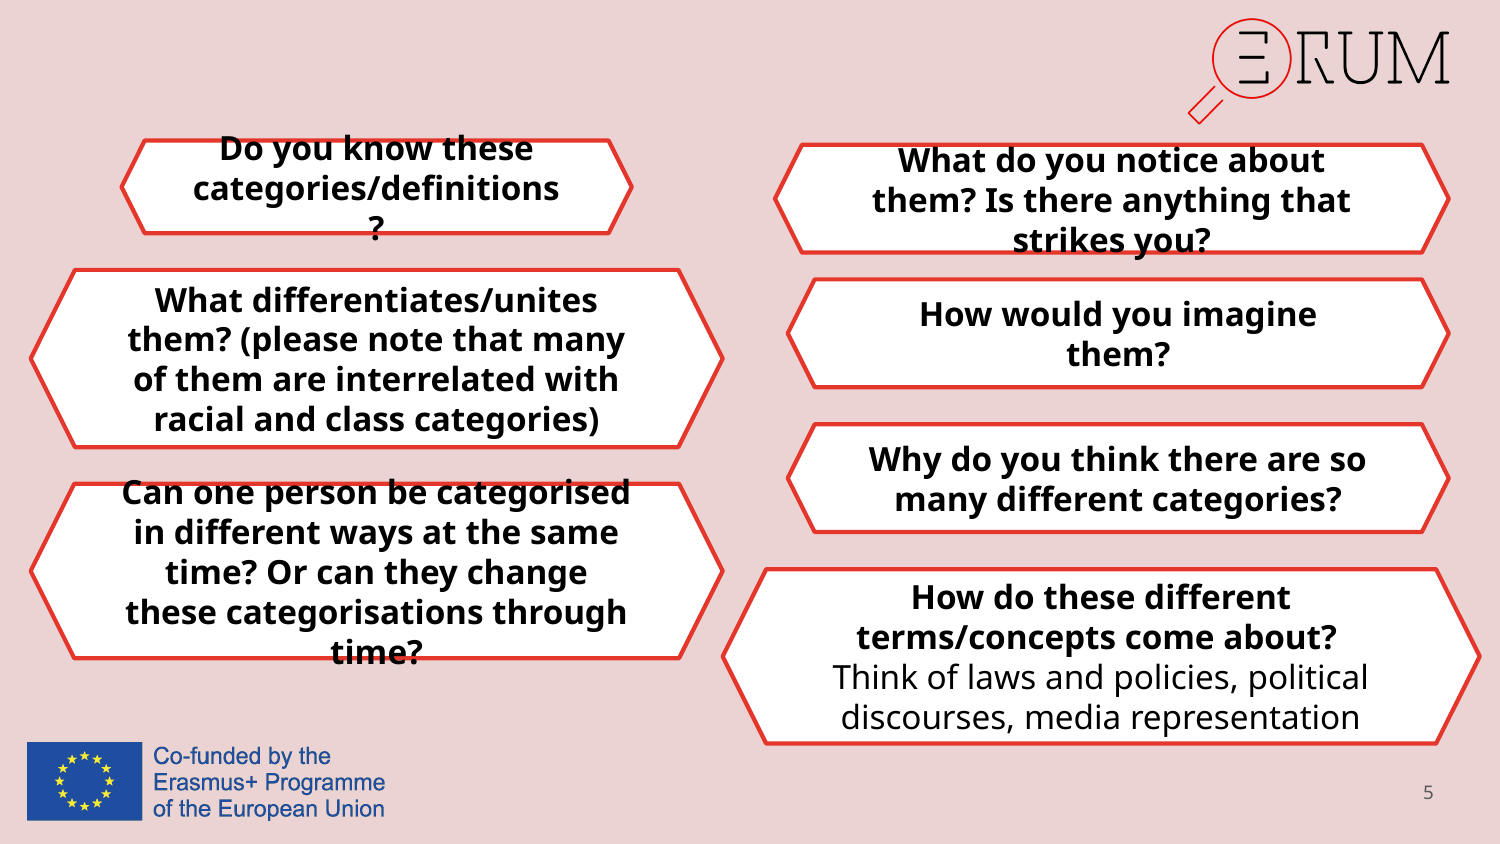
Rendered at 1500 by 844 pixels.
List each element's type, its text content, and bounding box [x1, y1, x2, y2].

text_box What do you notice about them? Is there anything that strikes you? [774, 144, 1449, 253]
text_box How would you imagine them? [787, 279, 1449, 388]
slide_number 5 [1358, 761, 1449, 826]
text_box How do these different terms/concepts come about? Think of laws and policies, political discourses, media representation [722, 569, 1480, 744]
picture [1136, 0, 1500, 137]
text_box Why do you think there are so many different categories? [787, 424, 1449, 533]
text_box What differentiates/unites them? (please note that many of them are interrelated with racial and class categories) [30, 269, 723, 448]
text_box Can one person be categorised in different ways at the same time? Or can they change these categorisations through time? [30, 483, 723, 659]
picture [27, 742, 385, 821]
text_box Do you know these categories/definitions? [121, 140, 632, 234]
